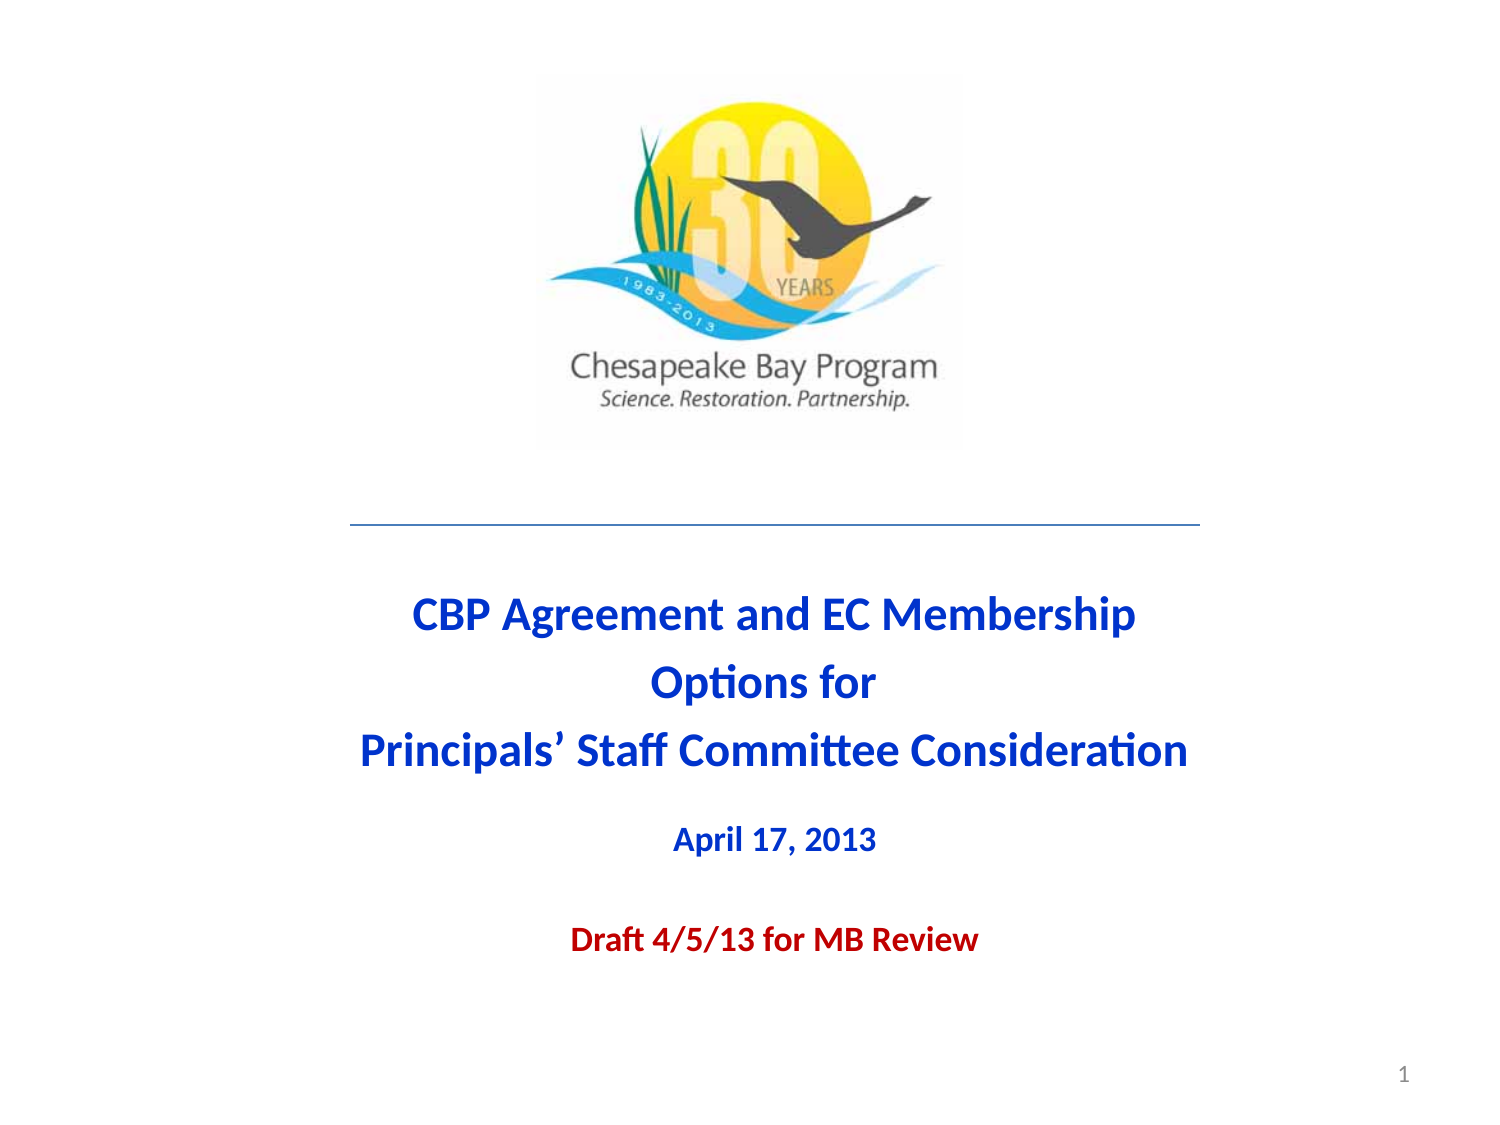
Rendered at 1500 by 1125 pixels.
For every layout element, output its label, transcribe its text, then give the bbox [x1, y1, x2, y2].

list CBP Agreement and EC Membership Options for Principals’ Staff Committee Consideration April 17, 2013 Draft 4/5/13 for MB Review [99, 575, 1450, 968]
slide_number 1 [1074, 1042, 1425, 1103]
picture [536, 74, 963, 451]
